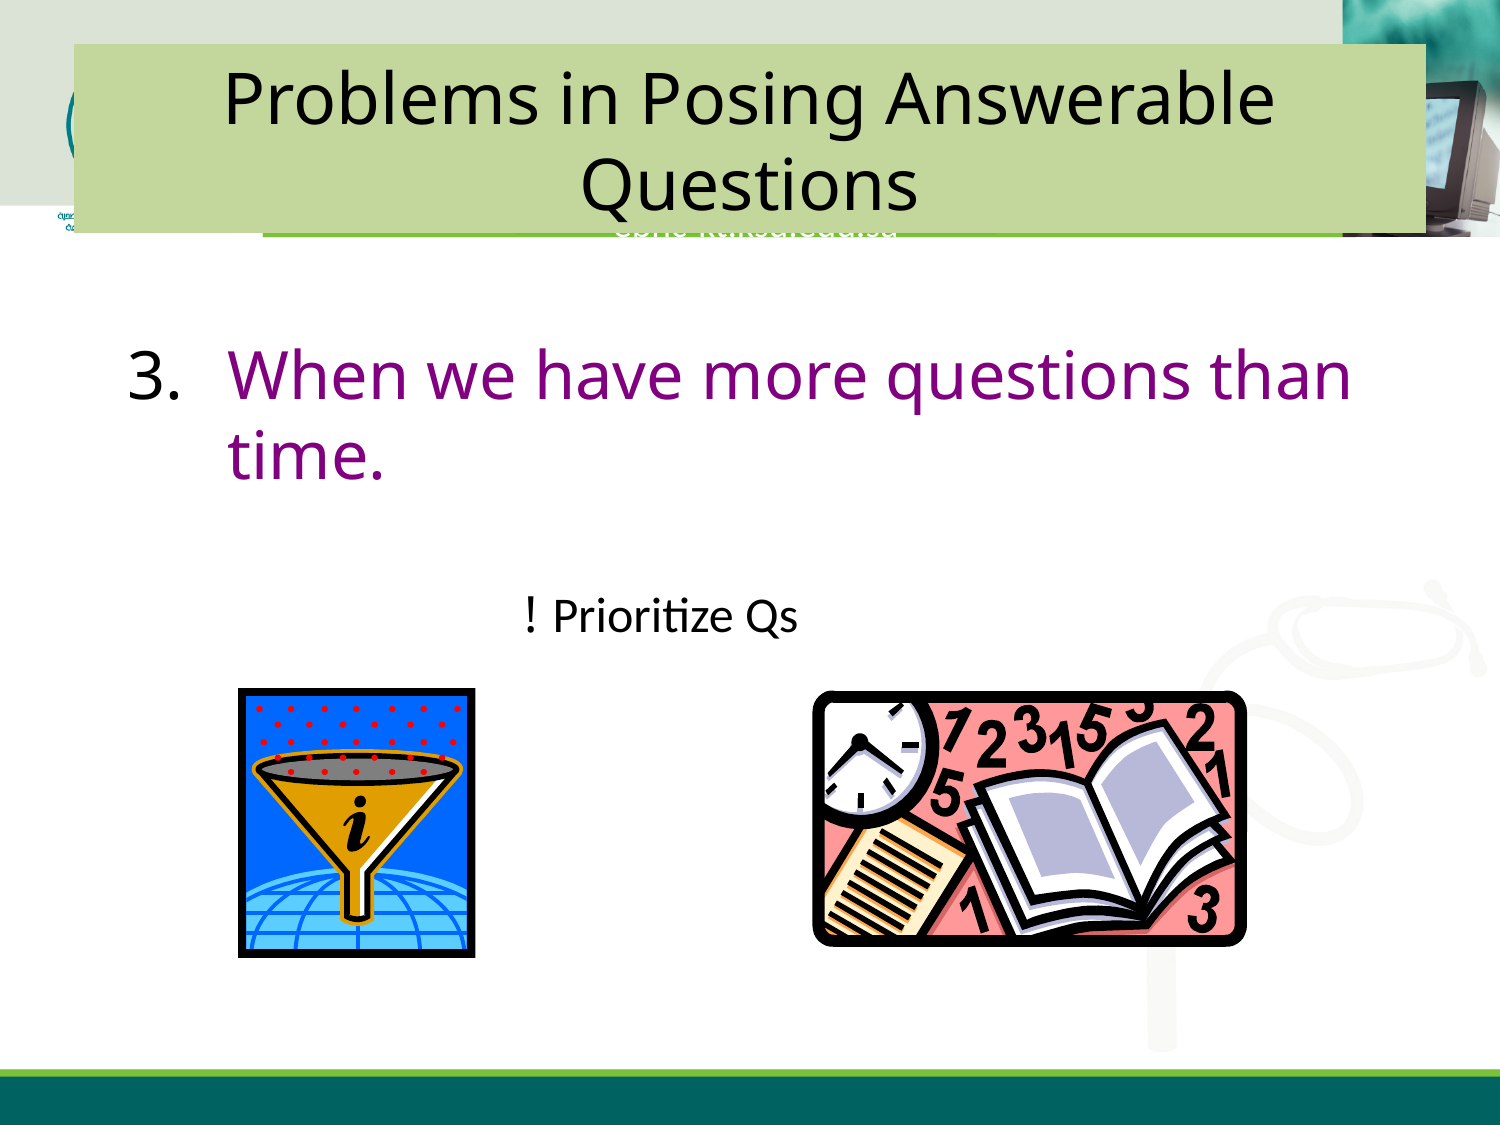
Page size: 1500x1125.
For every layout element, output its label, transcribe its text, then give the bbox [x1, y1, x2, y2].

title Problems in Posing Answerable Questions [74, 44, 1426, 233]
text_box Prioritize Qs ! [505, 574, 814, 650]
list When we have more questions than time. [112, 324, 1388, 538]
picture [0, 0, 1500, 1125]
